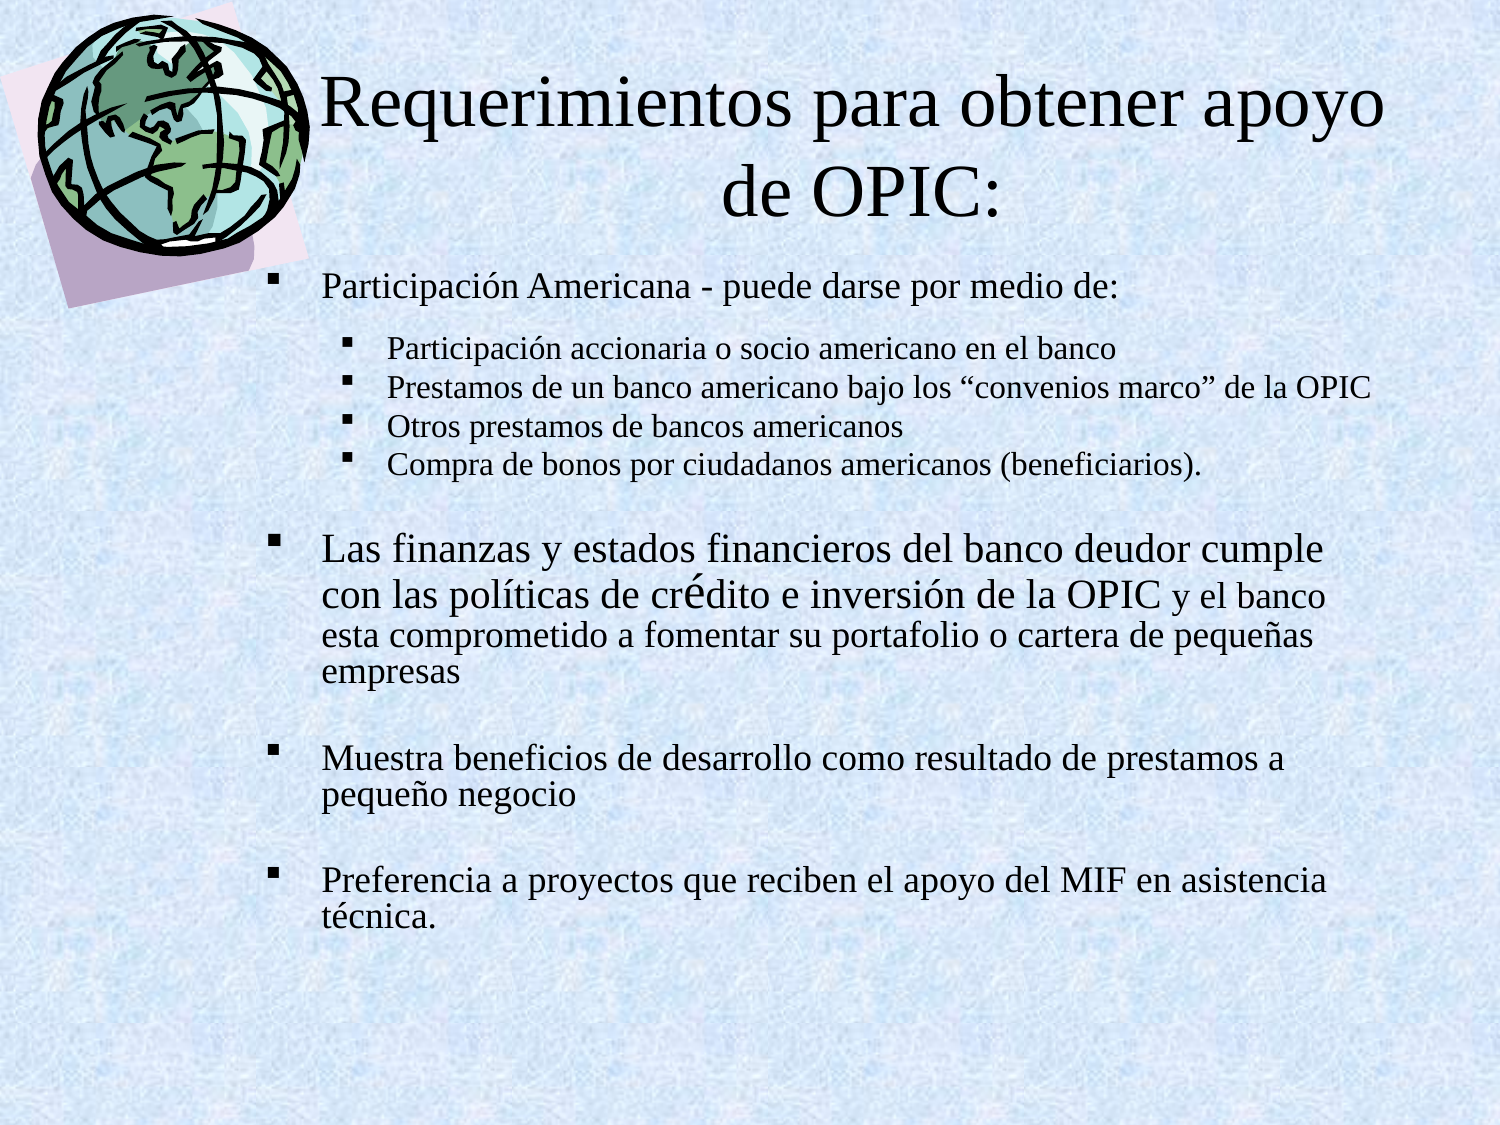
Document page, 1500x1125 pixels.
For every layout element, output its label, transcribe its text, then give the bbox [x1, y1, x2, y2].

list Participación Americana - puede darse por medio de: Participación accionaria o socio americano en el banco Prestamos de un banco americano bajo los “convenios marco” de la OPIC Otros prestamos de bancos americanos Compra de bonos por ciudadanos americanos (beneficiarios). Las finanzas y estados financieros del banco deudor cumple con las políticas de crédito e inversión de la OPIC y el banco esta comprometido a fomentar su portafolio o cartera de pequeñas empresas Muestra beneficios de desarrollo como resultado de prestamos a pequeño negocio Preferencia a proyectos que reciben el apoyo del MIF en asistencia técnica. [249, 262, 1401, 988]
picture [291, 180, 299, 221]
picture [0, 0, 1500, 1125]
title Requerimientos para obtener apoyo de OPIC: [299, 49, 1426, 233]
